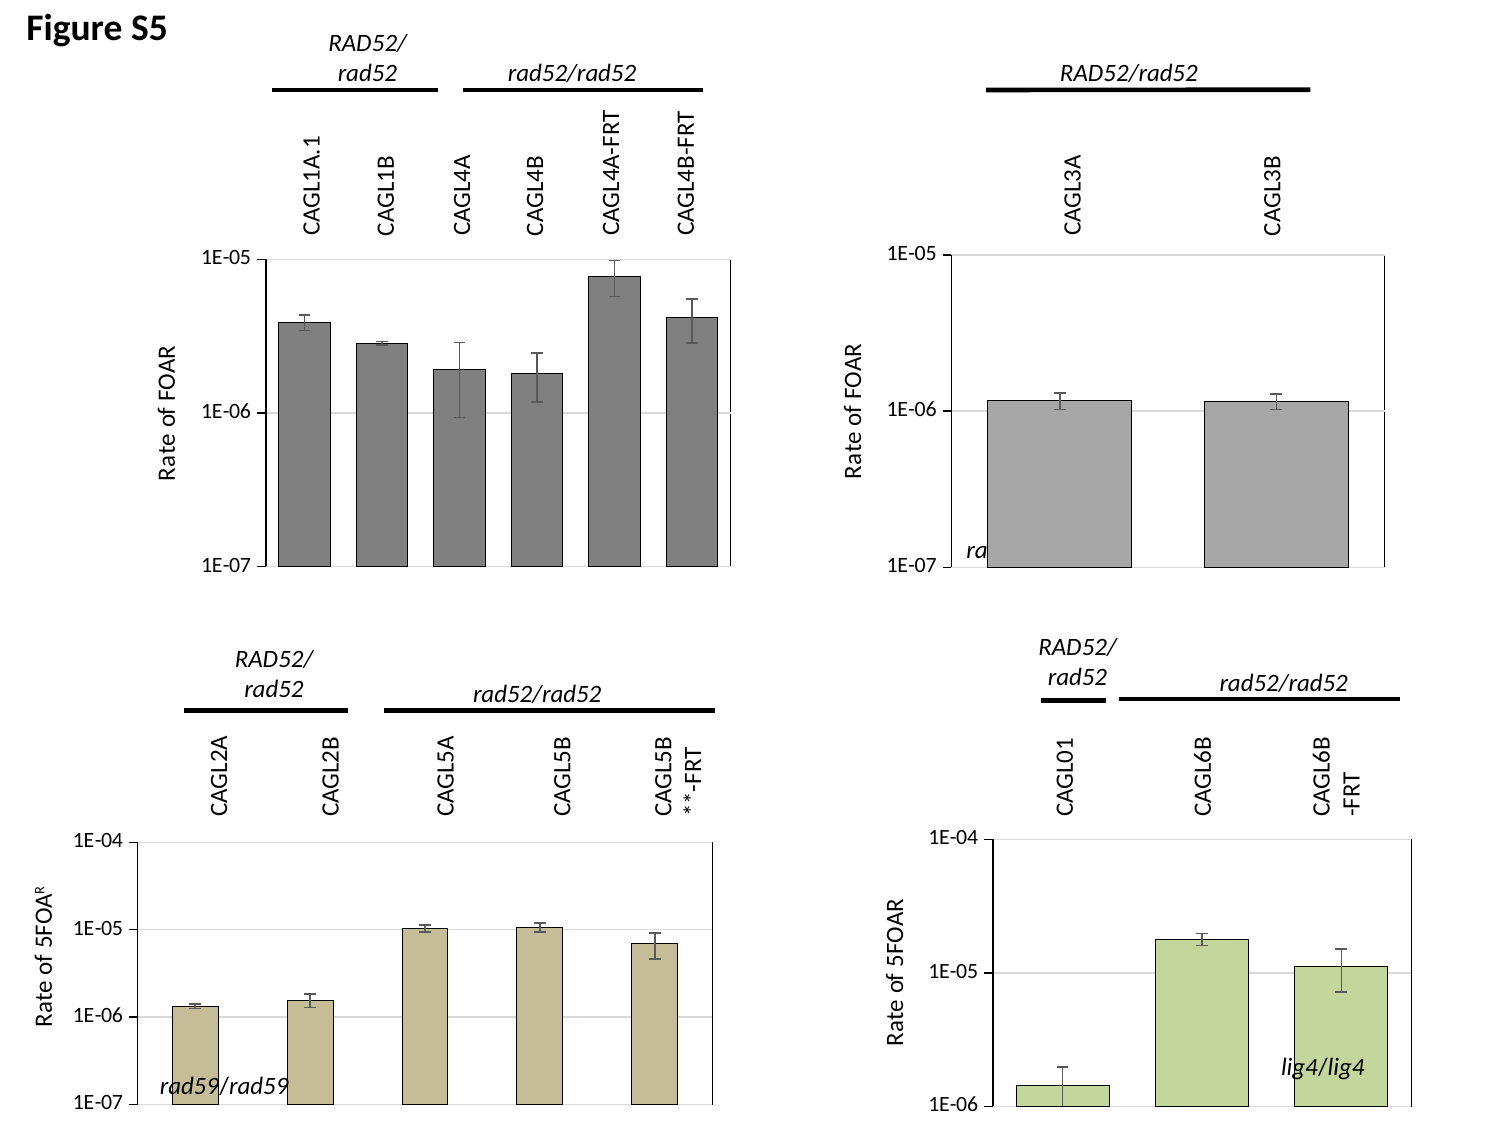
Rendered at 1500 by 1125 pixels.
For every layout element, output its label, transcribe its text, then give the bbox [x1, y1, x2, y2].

text_box rad52/rad52 [458, 670, 617, 708]
text_box CAGL4B [510, 141, 556, 239]
chart [849, 820, 1424, 1125]
text_box RAD52/ rad52 [219, 635, 329, 708]
text_box CAGL01 [1040, 722, 1086, 819]
text_box RAD52/ rad52 [1023, 623, 1132, 698]
text_box CAGL2A [194, 720, 240, 761]
text_box CAGL3A [1048, 140, 1093, 234]
chart [56, 763, 835, 1125]
text_box CAGL4A [437, 140, 483, 239]
text_box rad52/rad52 [492, 49, 652, 88]
text_box CAGL5A [421, 720, 466, 761]
text_box CAGL2B [306, 721, 352, 761]
text_box CAGL5B [538, 721, 583, 761]
text_box rad52/rad52 [1204, 658, 1364, 697]
text_box CAGL1B [361, 141, 407, 239]
text_box CAGL1A.1 [287, 120, 332, 239]
text_box RAD52/ rad52 [313, 19, 422, 88]
text_box CAGL3B [1247, 141, 1293, 234]
text_box CAGL5B **-FRT [638, 721, 714, 761]
text_box CAGL6B -FRT [1297, 721, 1372, 819]
text_box Figure S5 [11, 0, 201, 56]
text_box CAGL4A-FRT [586, 98, 632, 239]
chart [807, 236, 1397, 587]
text_box CAGL4B-FRT [661, 96, 707, 239]
chart [121, 240, 744, 586]
text_box RAD52/rad52 [1013, 49, 1246, 87]
text_box Rate of 5FOAR [19, 871, 51, 1042]
text_box CAGL6B [1178, 721, 1224, 819]
